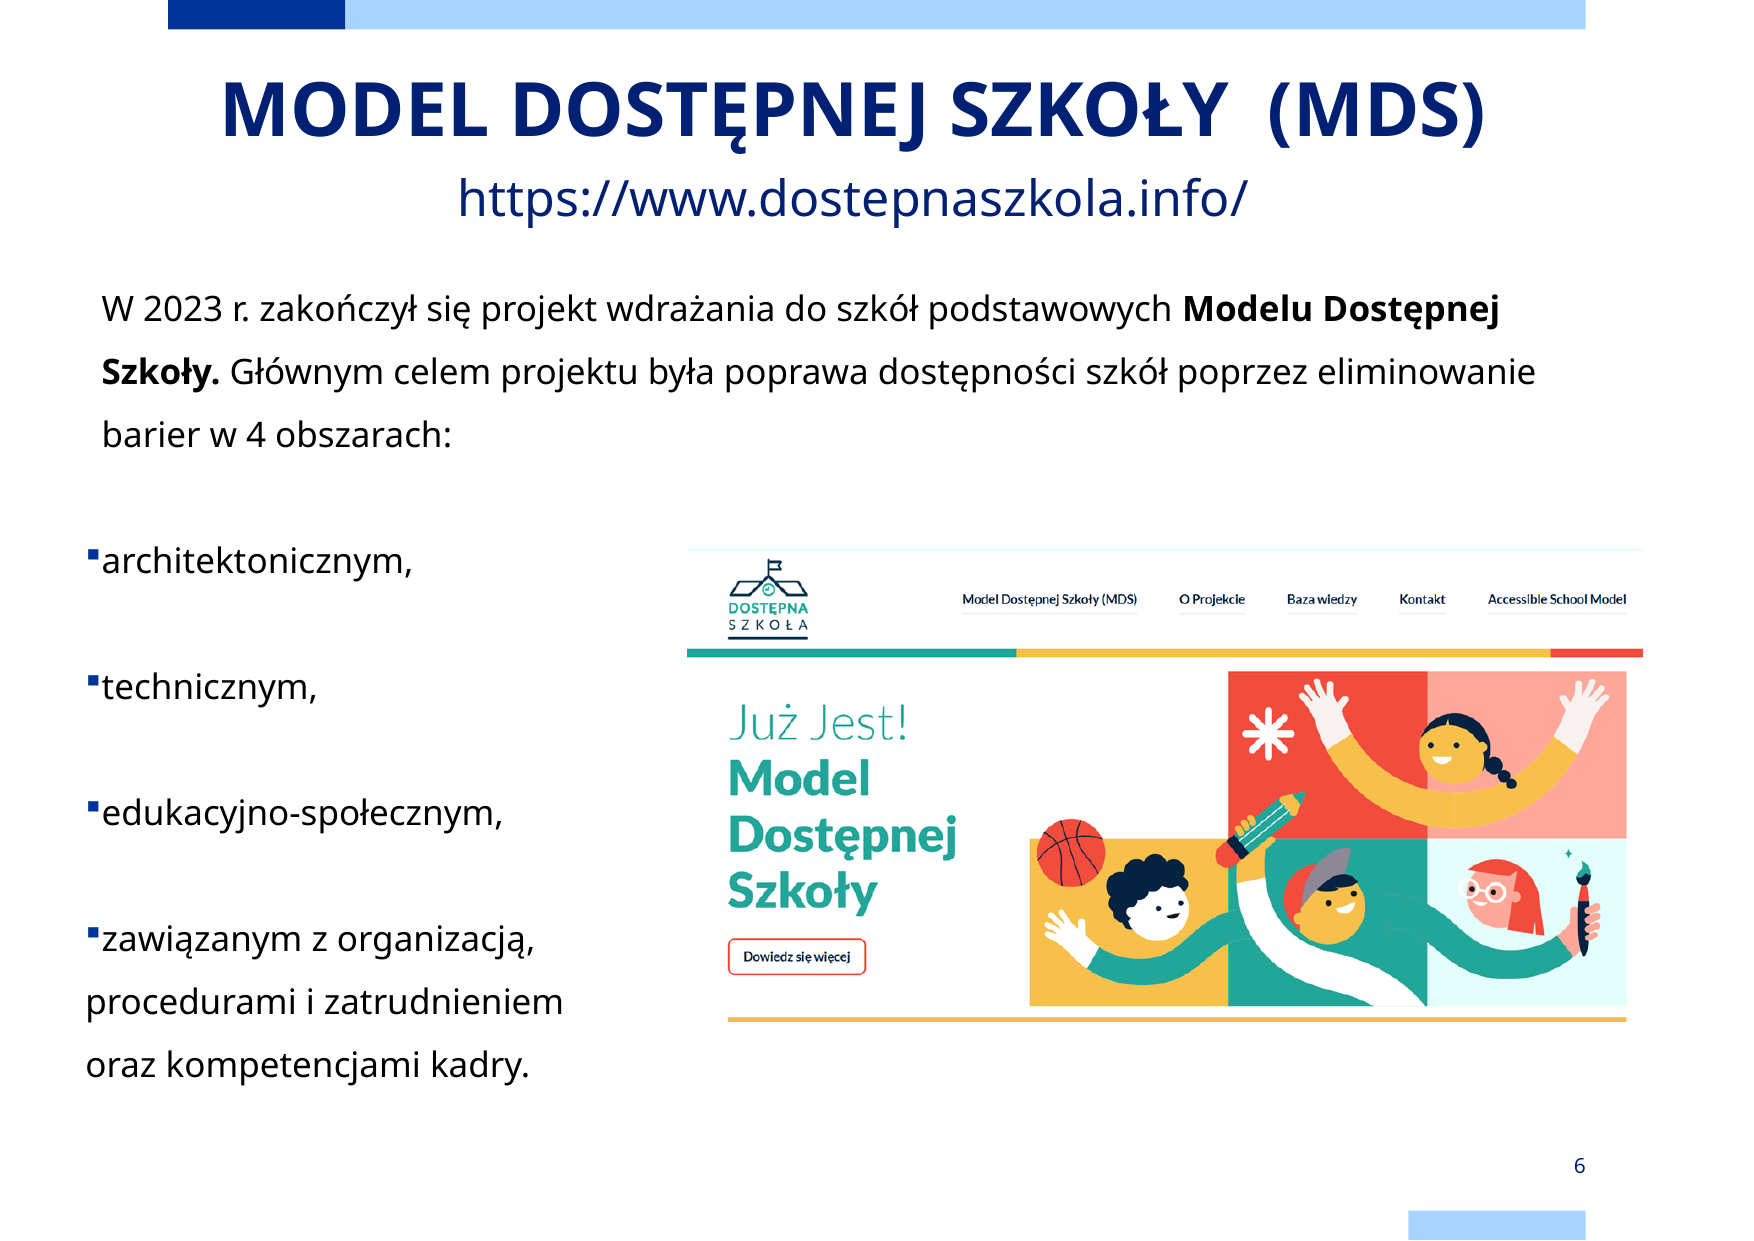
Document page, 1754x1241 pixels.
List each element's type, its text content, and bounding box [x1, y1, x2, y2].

picture [687, 549, 1643, 1022]
title MODEL DOSTĘPNEJ SZKOŁY (MDS) https://www.dostepnaszkola.info/ [120, 76, 1586, 265]
list W 2023 r. zakończył się projekt wdrażania do szkół podstawowych Modelu Dostępnej Szkoły. Głównym celem projektu była poprawa dostępności szkół poprzez eliminowanie barier w 4 obszarach: architektonicznym, technicznym, edukacyjno-społecznym, zawiązanym z organizacją, procedurami i zatrudnieniem oraz kompetencjami kadry. [85, 265, 1586, 1093]
slide_number 6 [1408, 1151, 1586, 1182]
